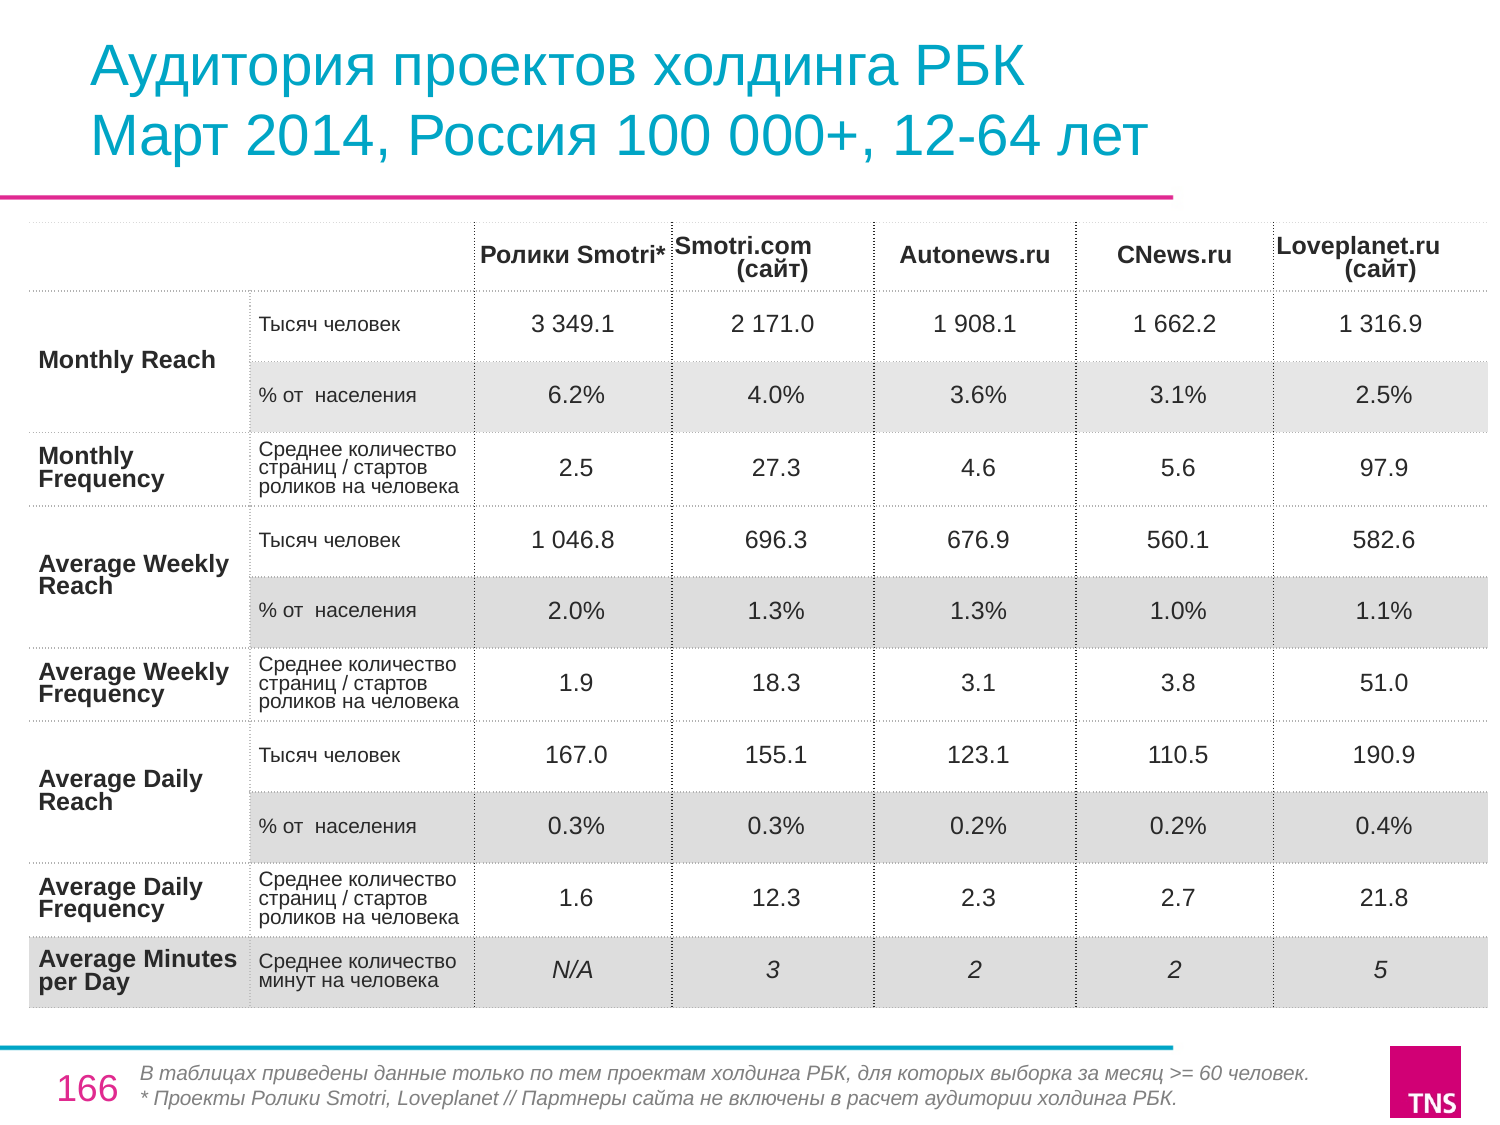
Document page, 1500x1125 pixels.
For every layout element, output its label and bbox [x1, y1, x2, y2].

text_box [124, 1052, 1463, 1117]
picture [0, 0, 1500, 1125]
table_cell [29, 291, 1488, 1008]
title [74, 8, 1476, 187]
table_header [29, 223, 1488, 291]
slide_number [40, 1055, 392, 1125]
